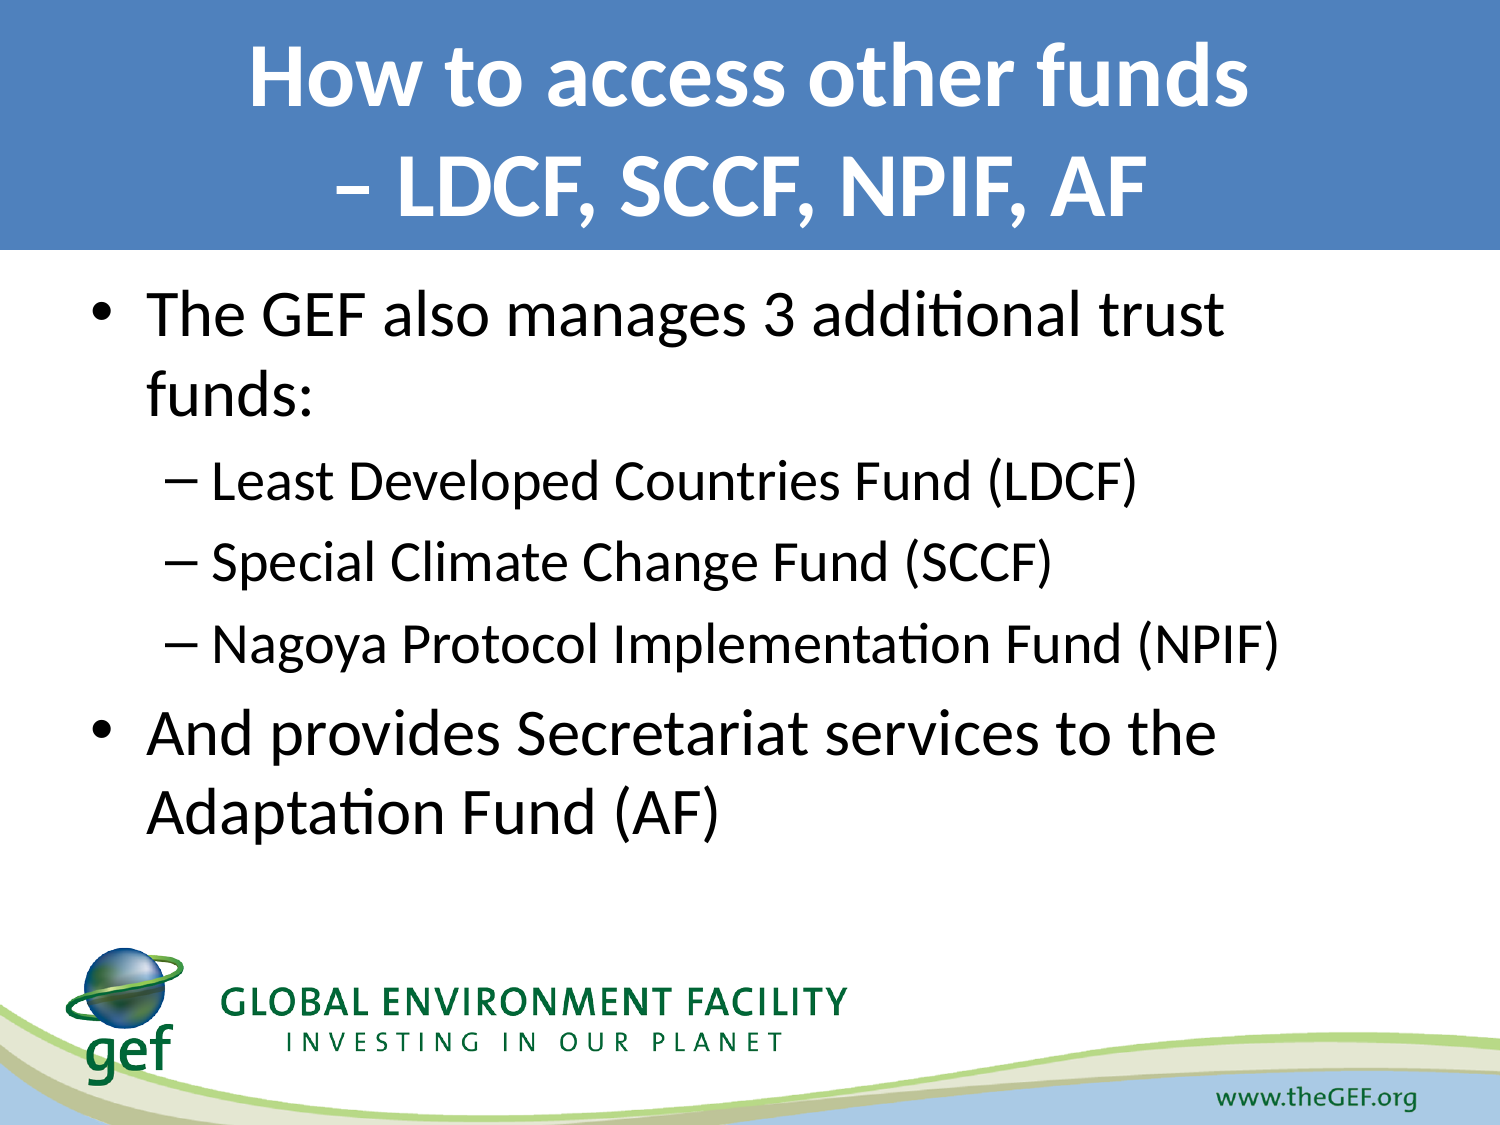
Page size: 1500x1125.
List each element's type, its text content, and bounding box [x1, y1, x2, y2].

list The GEF also manages 3 additional trust funds: Least Developed Countries Fund (LDCF) Special Climate Change Fund (SCCF) Nagoya Protocol Implementation Fund (NPIF) And provides Secretariat services to the Adaptation Fund (AF) [74, 262, 1426, 1006]
picture [0, 920, 1500, 1125]
title How to access other funds – LDCF, SCCF, NPIF, AF [0, 0, 1500, 251]
